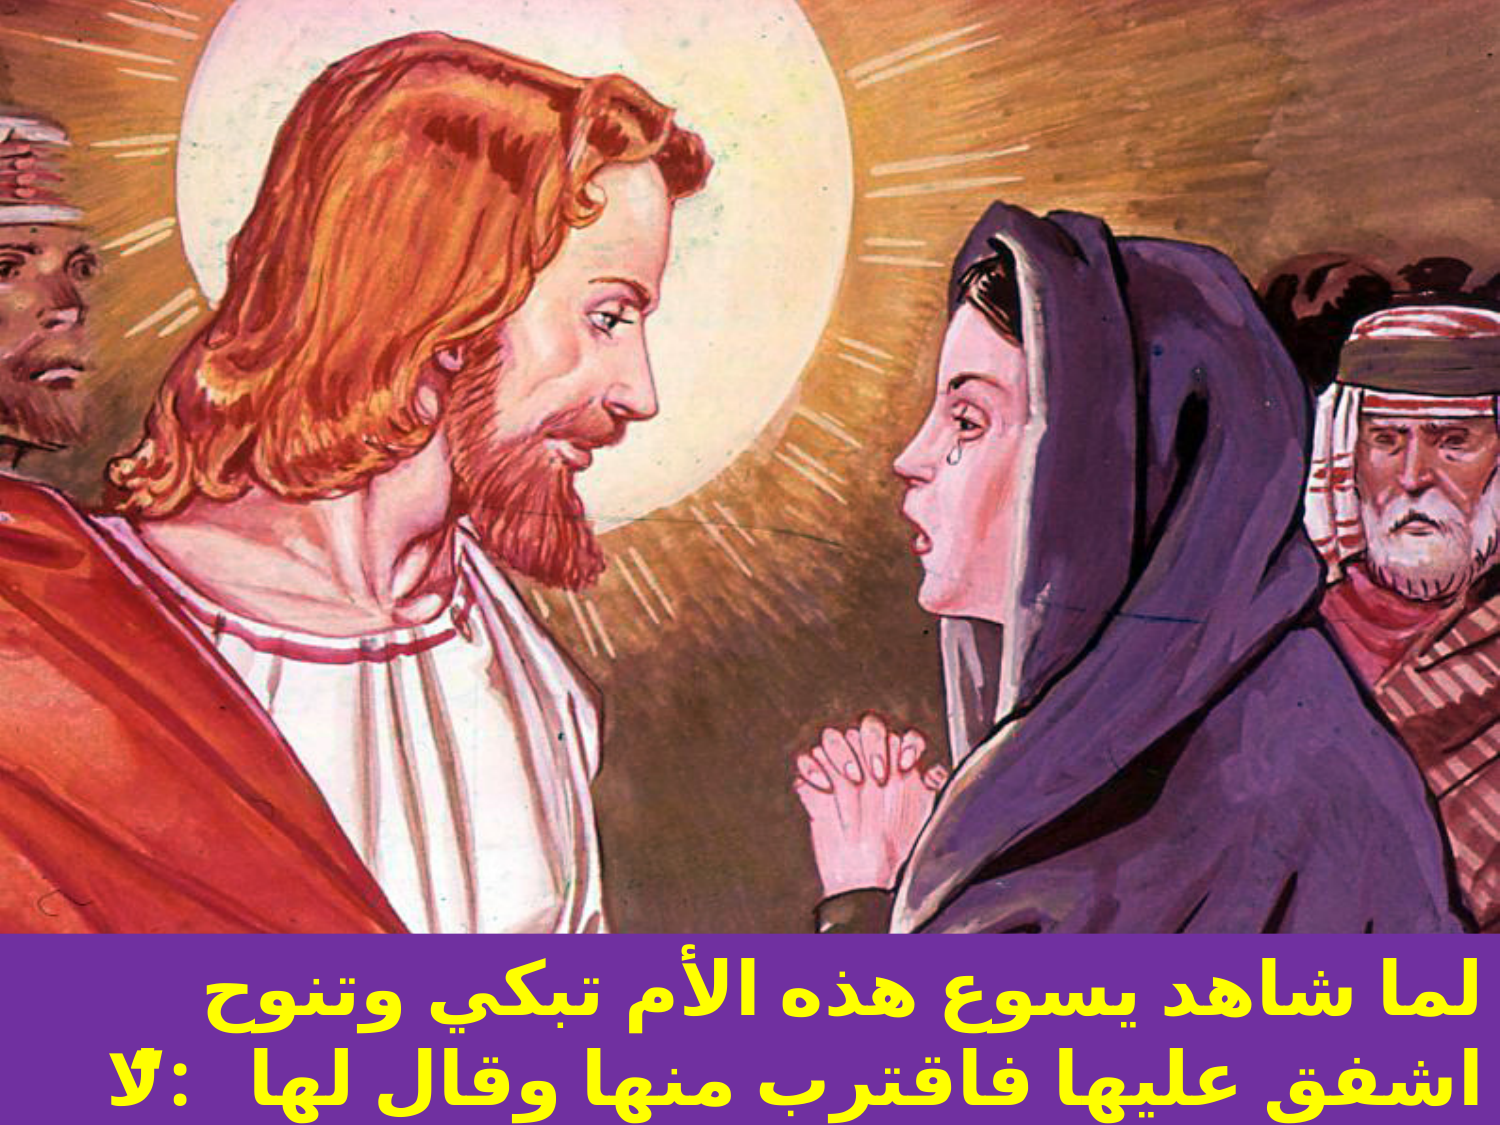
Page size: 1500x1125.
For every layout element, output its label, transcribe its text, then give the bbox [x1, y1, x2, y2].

text_box لما شاهد يسوع هذه الأم تبكي وتنوح اشفق عليها فاقترب منها وقال لها:“ لا تبكي ” وكان يعرف جيدا ما يريد ان يفعله [0, 946, 1500, 1125]
picture [0, 0, 1500, 938]
